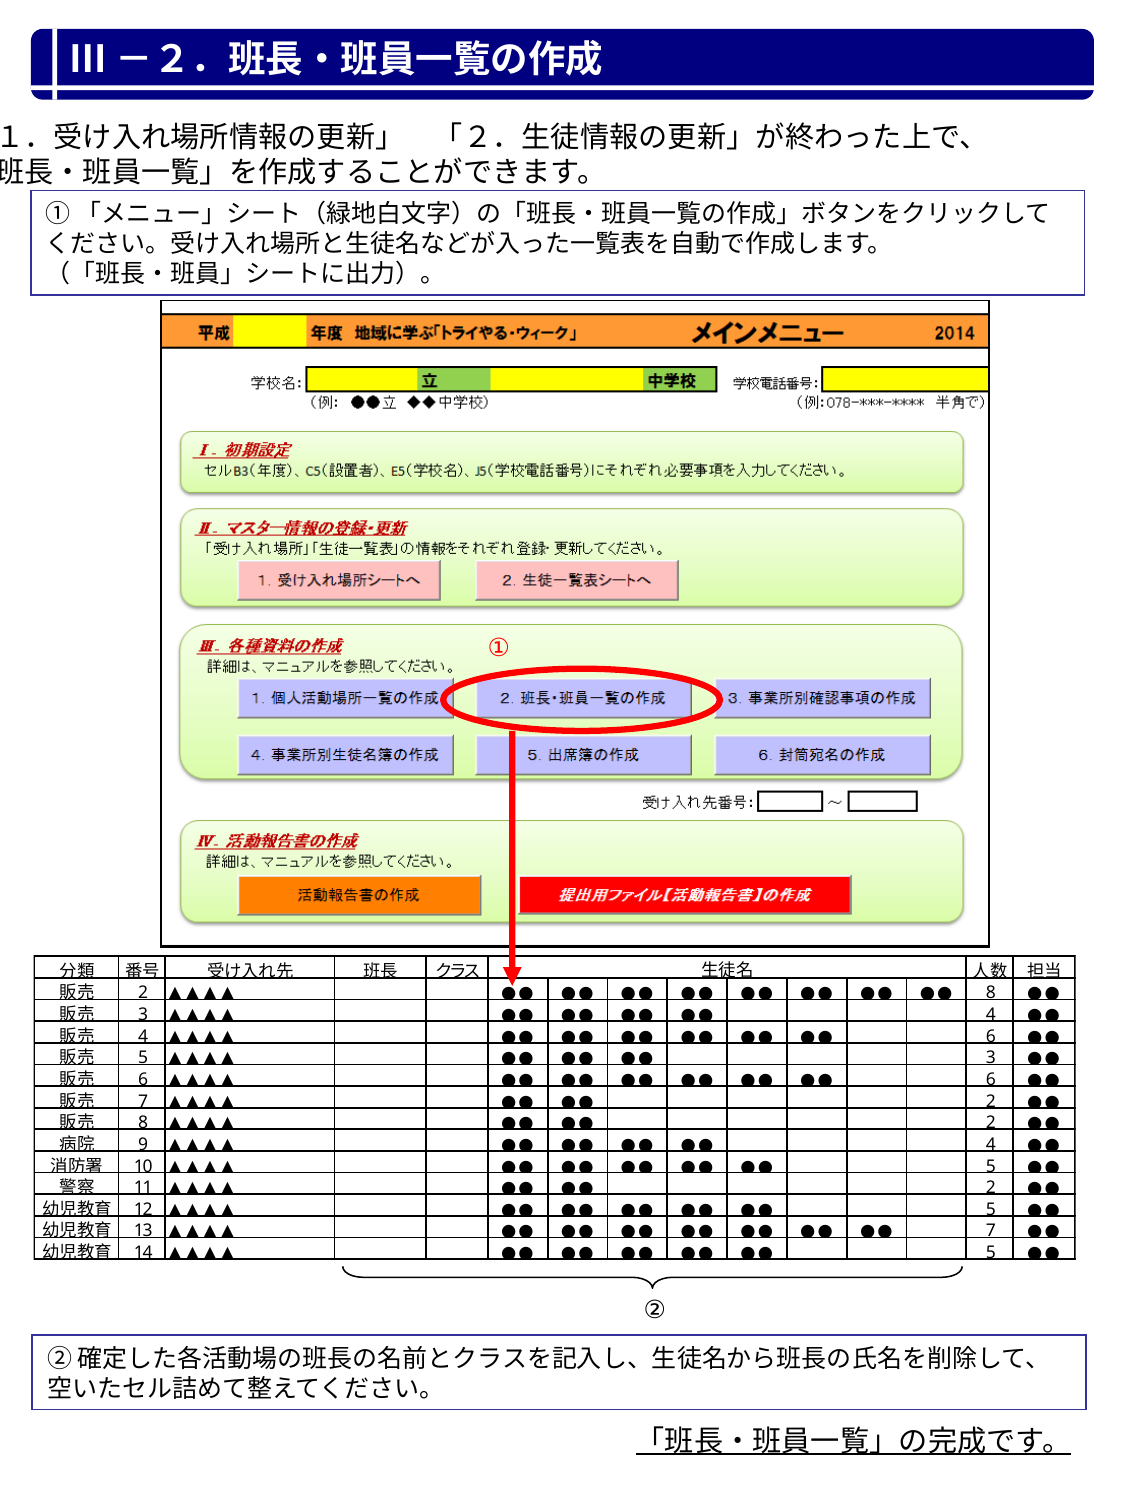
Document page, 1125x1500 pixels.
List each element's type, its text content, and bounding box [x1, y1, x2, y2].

text_box [30, 88, 54, 100]
text_box ②確定した各活動場の班長の名前とクラスを記入し、生徒名から班長の氏名を削除して、空いたセル詰めて整えてください。 [32, 1334, 1086, 1410]
text_box [30, 28, 54, 87]
text_box [619, 28, 1094, 87]
text_box 「班長・班員一覧」の完成です。 [620, 1414, 1087, 1465]
text_box 「１．受け入れ場所情報の更新」 「２．生徒情報の更新」が終わった上で、 「班長・班員一覧」を作成することができます。 [0, 110, 1004, 196]
text_box Ⅲ－２．班長・班員一覧の作成 [54, 27, 619, 88]
text_box [343, 1268, 962, 1285]
picture [161, 300, 989, 947]
text_box ①「メニュー」シート（緑地白文字）の「班長・班員一覧の作成」ボタンをクリックしてください。受け入れ場所と生徒名などが入った一覧表を自動で作成します。 （「班長・班員」シートに出力）。 [30, 190, 1085, 296]
text_box [55, 88, 1094, 100]
text_box ② [628, 1285, 686, 1331]
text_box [33, 955, 1076, 1261]
